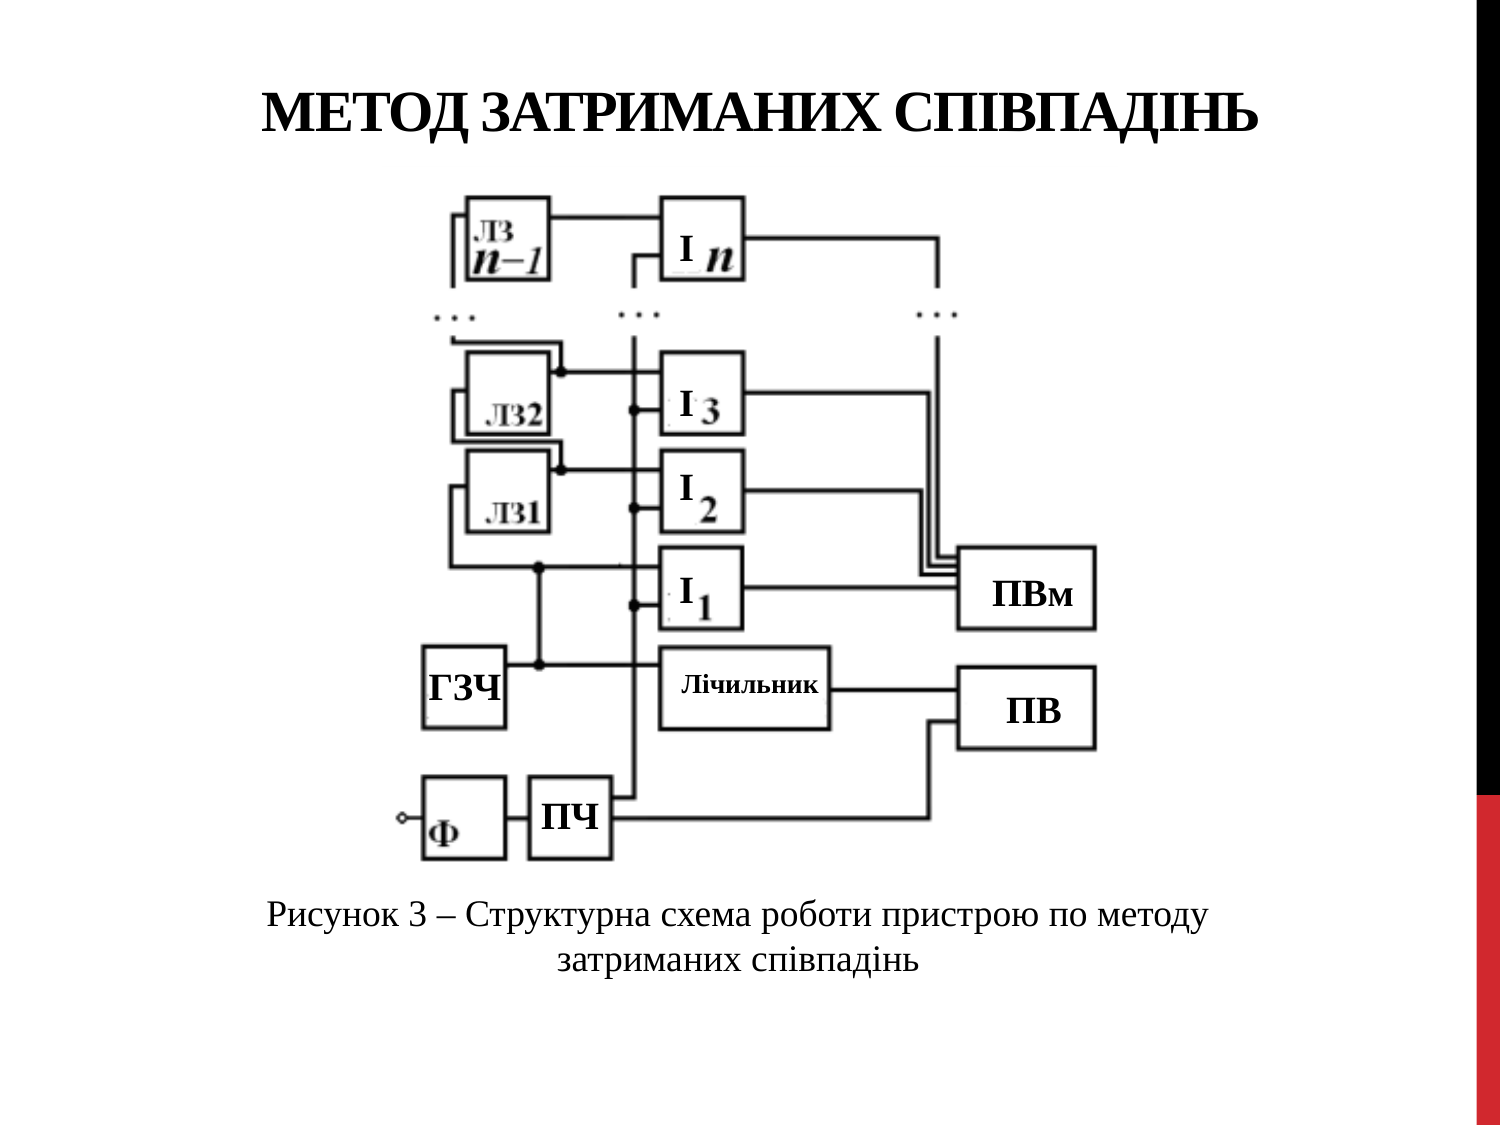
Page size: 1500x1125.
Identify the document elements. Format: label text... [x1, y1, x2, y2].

text_box Рисунок 3 – Структурна схема роботи пристрою по методу затриманих співпадінь [206, 881, 1270, 987]
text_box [376, 160, 1124, 882]
title Метод затриманих співпадінь [123, 42, 1399, 173]
